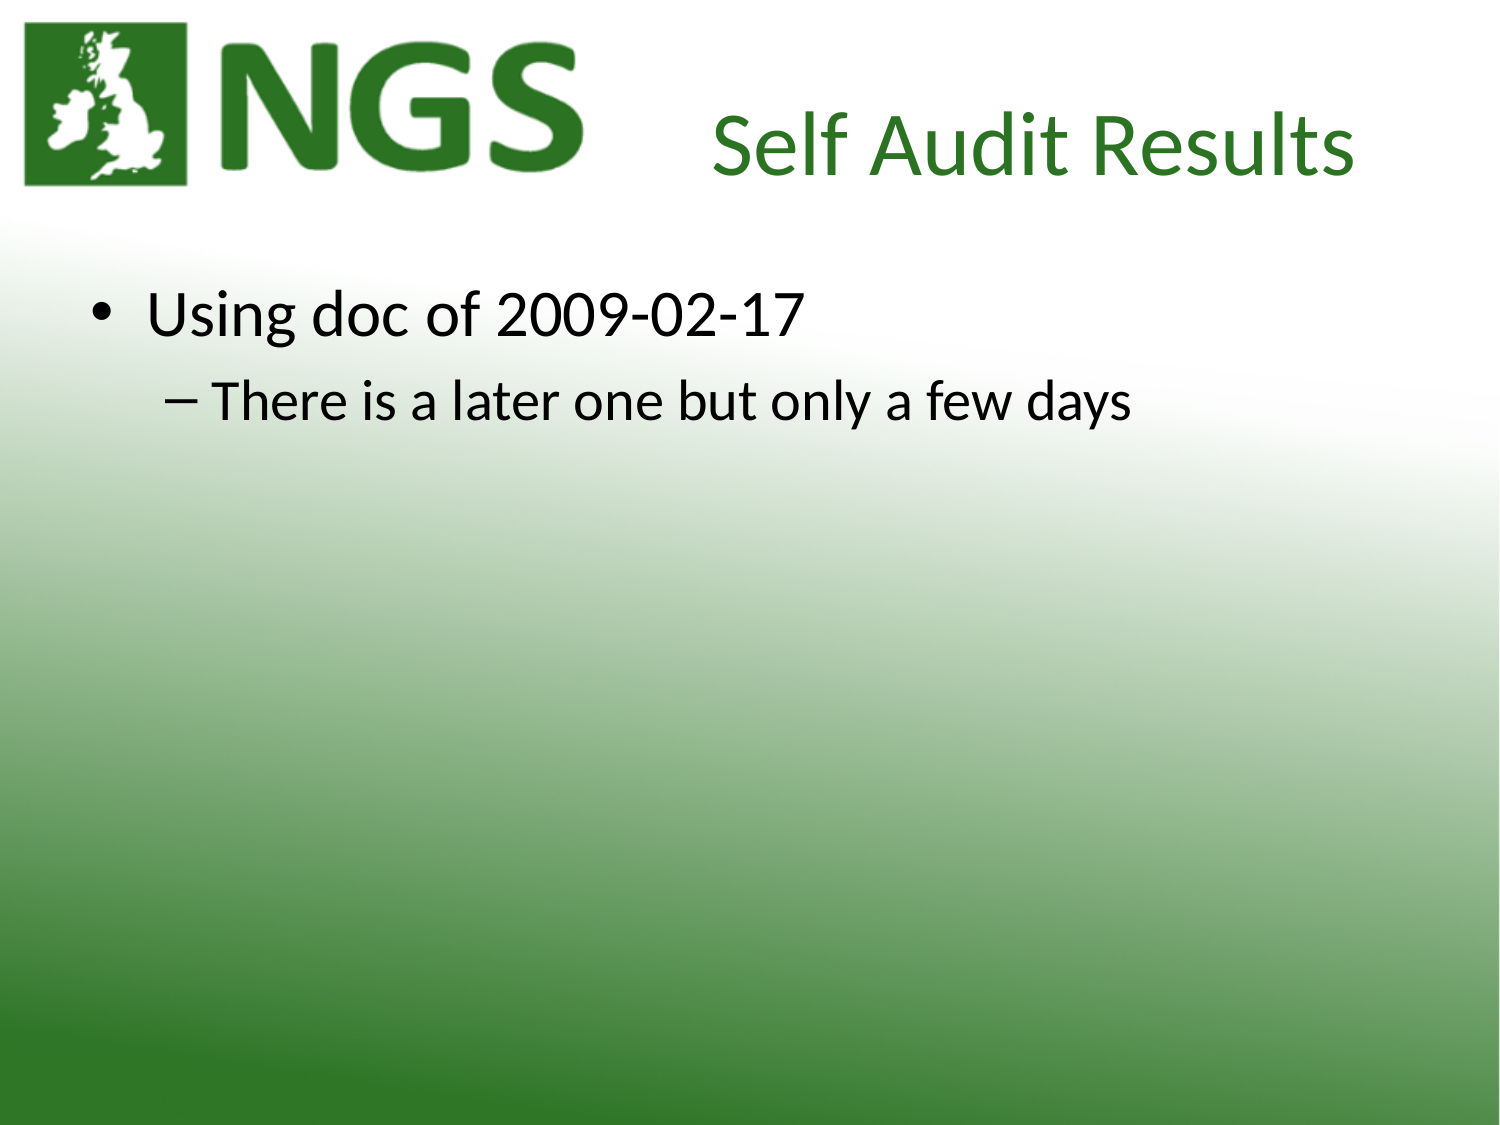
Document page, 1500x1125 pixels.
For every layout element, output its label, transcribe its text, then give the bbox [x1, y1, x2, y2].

title Self Audit Results [644, 45, 1425, 233]
list Using doc of 2009-02-17 There is a later one but only a few days [75, 262, 1425, 1005]
picture [0, 0, 1500, 1125]
